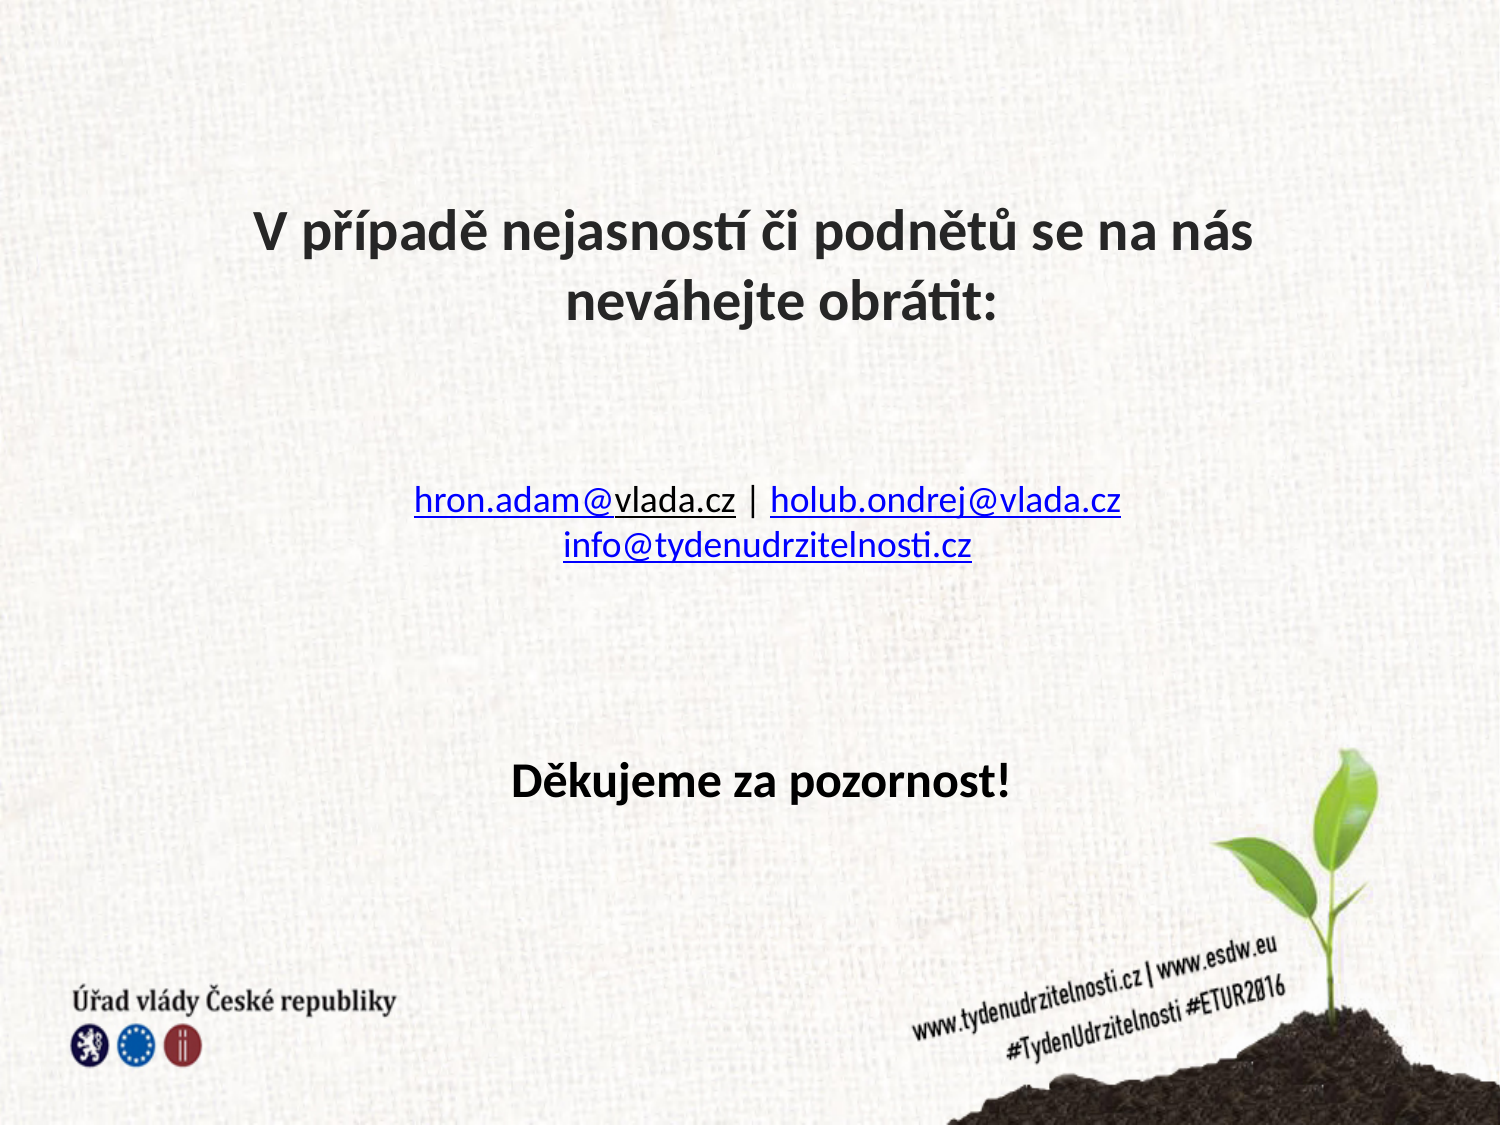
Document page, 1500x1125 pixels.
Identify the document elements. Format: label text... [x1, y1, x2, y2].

text_box Děkujeme za pozornost! [230, 739, 1294, 815]
list V případě nejasností či podnětů se na nás neváhejte obrátit: [120, 184, 1388, 927]
text_box hron.adam@vlada.cz | holub.ondrej@vlada.cz info@tydenudrzitelnosti.cz [135, 467, 1400, 618]
picture [0, 0, 1500, 1125]
